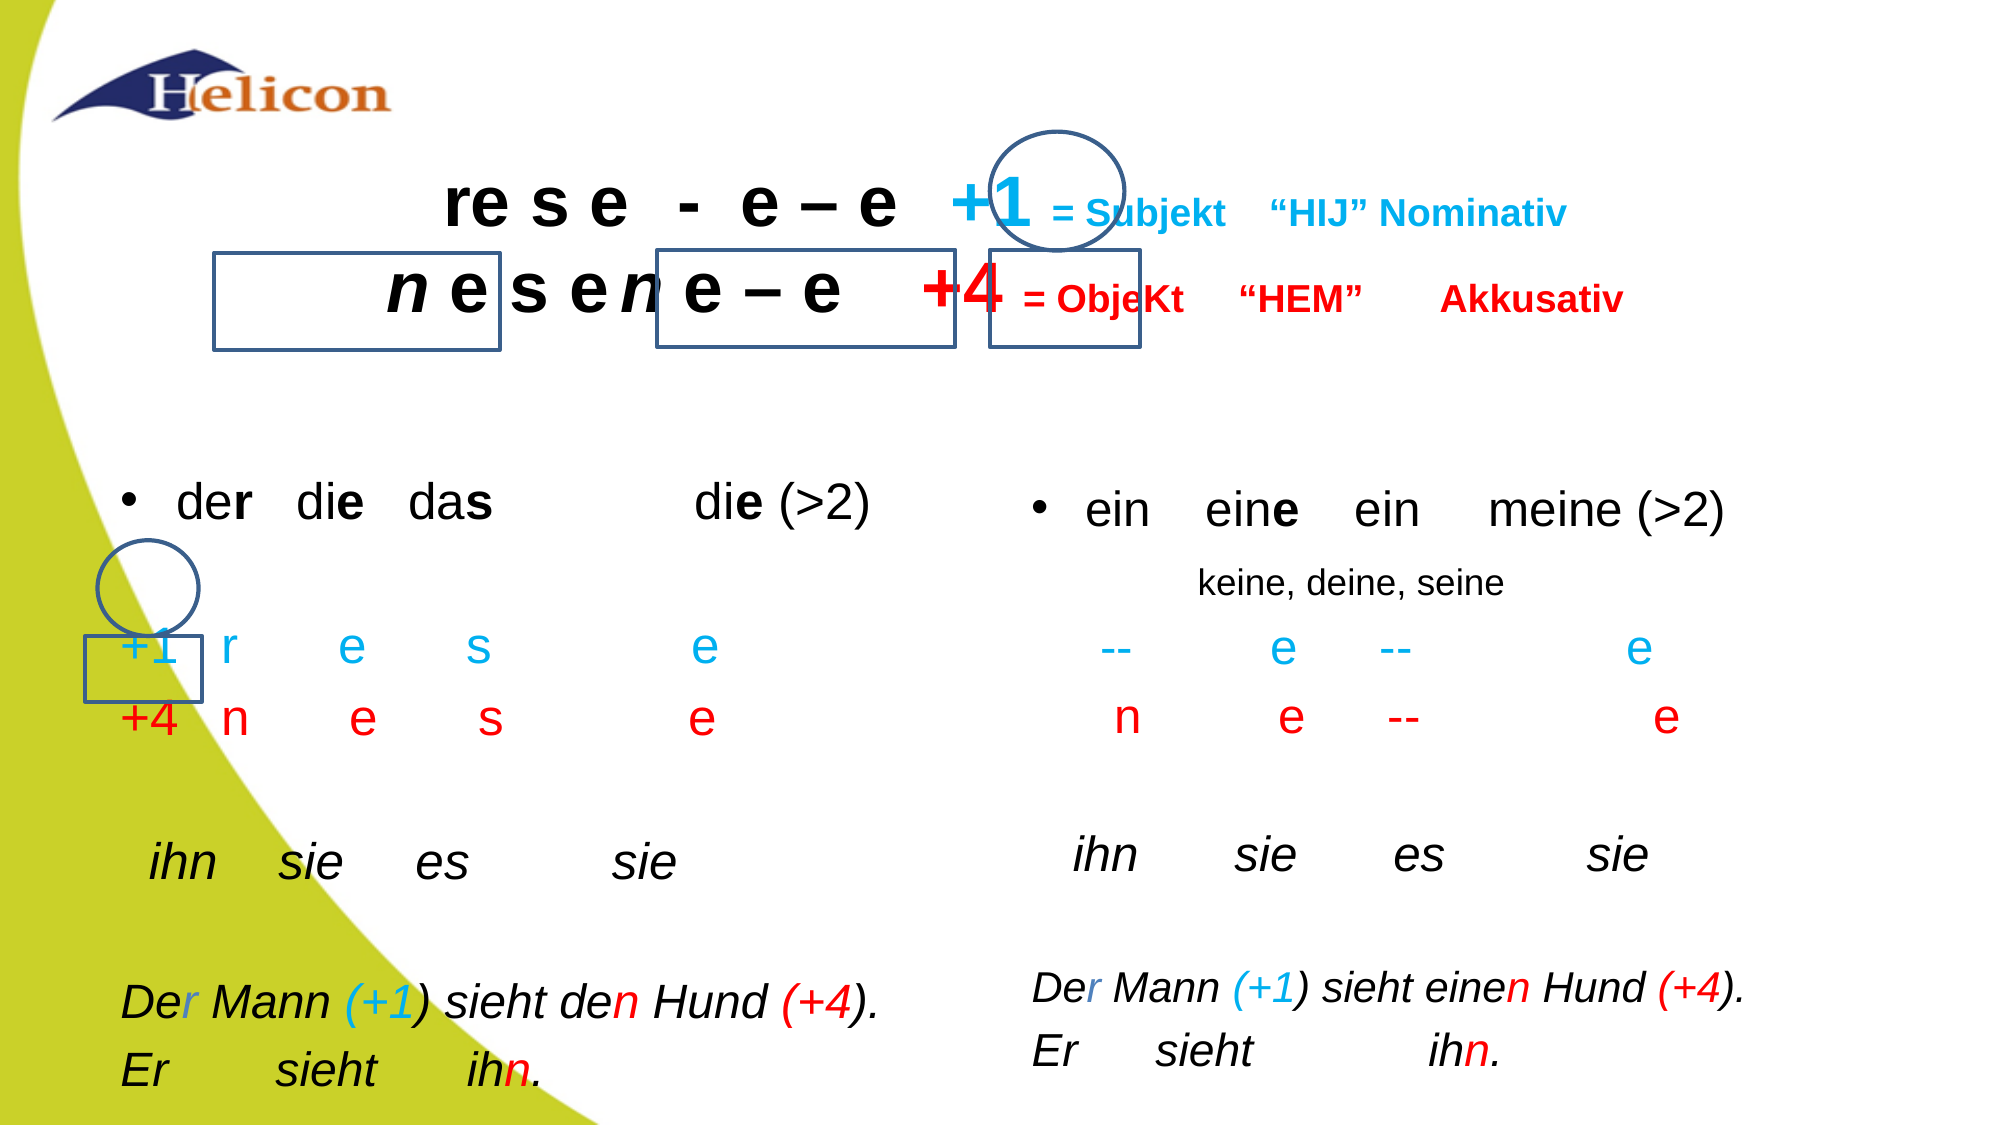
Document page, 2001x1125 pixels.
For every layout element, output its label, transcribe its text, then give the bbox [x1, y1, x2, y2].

text_box [987, 129, 1127, 253]
picture [0, 0, 2000, 1125]
text_box [655, 248, 957, 349]
text_box [95, 538, 201, 634]
list ein eine ein meine (>2) keine, deine, seine -- e -- e n e -- e ihn sie es sie Der Mann (+1) sieht einen Hund (+4). Er sieht ihn. [1016, 347, 1900, 1091]
text_box [83, 634, 204, 704]
text_box [212, 251, 502, 352]
title re s e - e – e +1 = Subjekt “HIJ” Nominativ n e s e n e – e +4 = ObjeKt “HEM” Akkusativ [1087, 147, 1906, 335]
list der die das die (>2) +1 r e s e +4 n e s e ihn sie es sie Der Mann (+1) sieht den Hund (+4). Er sieht ihn. [105, 396, 956, 1111]
text_box [988, 248, 1142, 349]
title re s e - e – e +1 = Subjekt “HIJ” Nominativ n e s e n e – e +4 = ObjeKt “HEM” Akkusativ [105, 147, 1028, 335]
